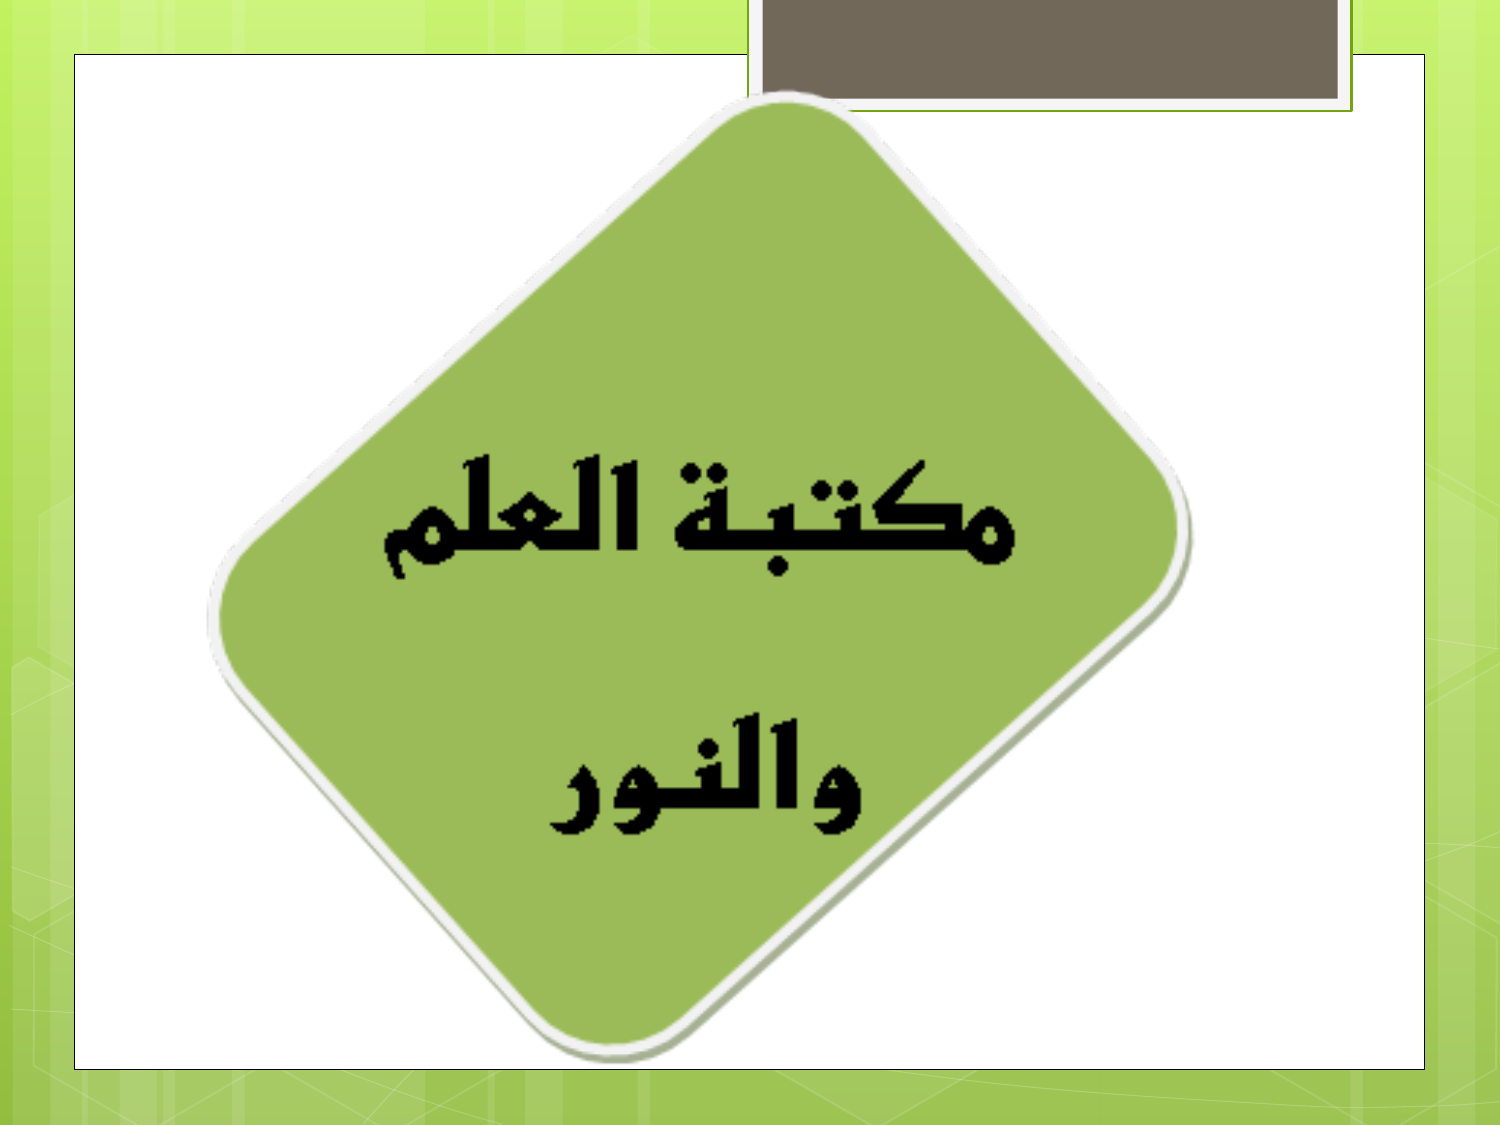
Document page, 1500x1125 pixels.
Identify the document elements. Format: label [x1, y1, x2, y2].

picture [194, 77, 1210, 1082]
